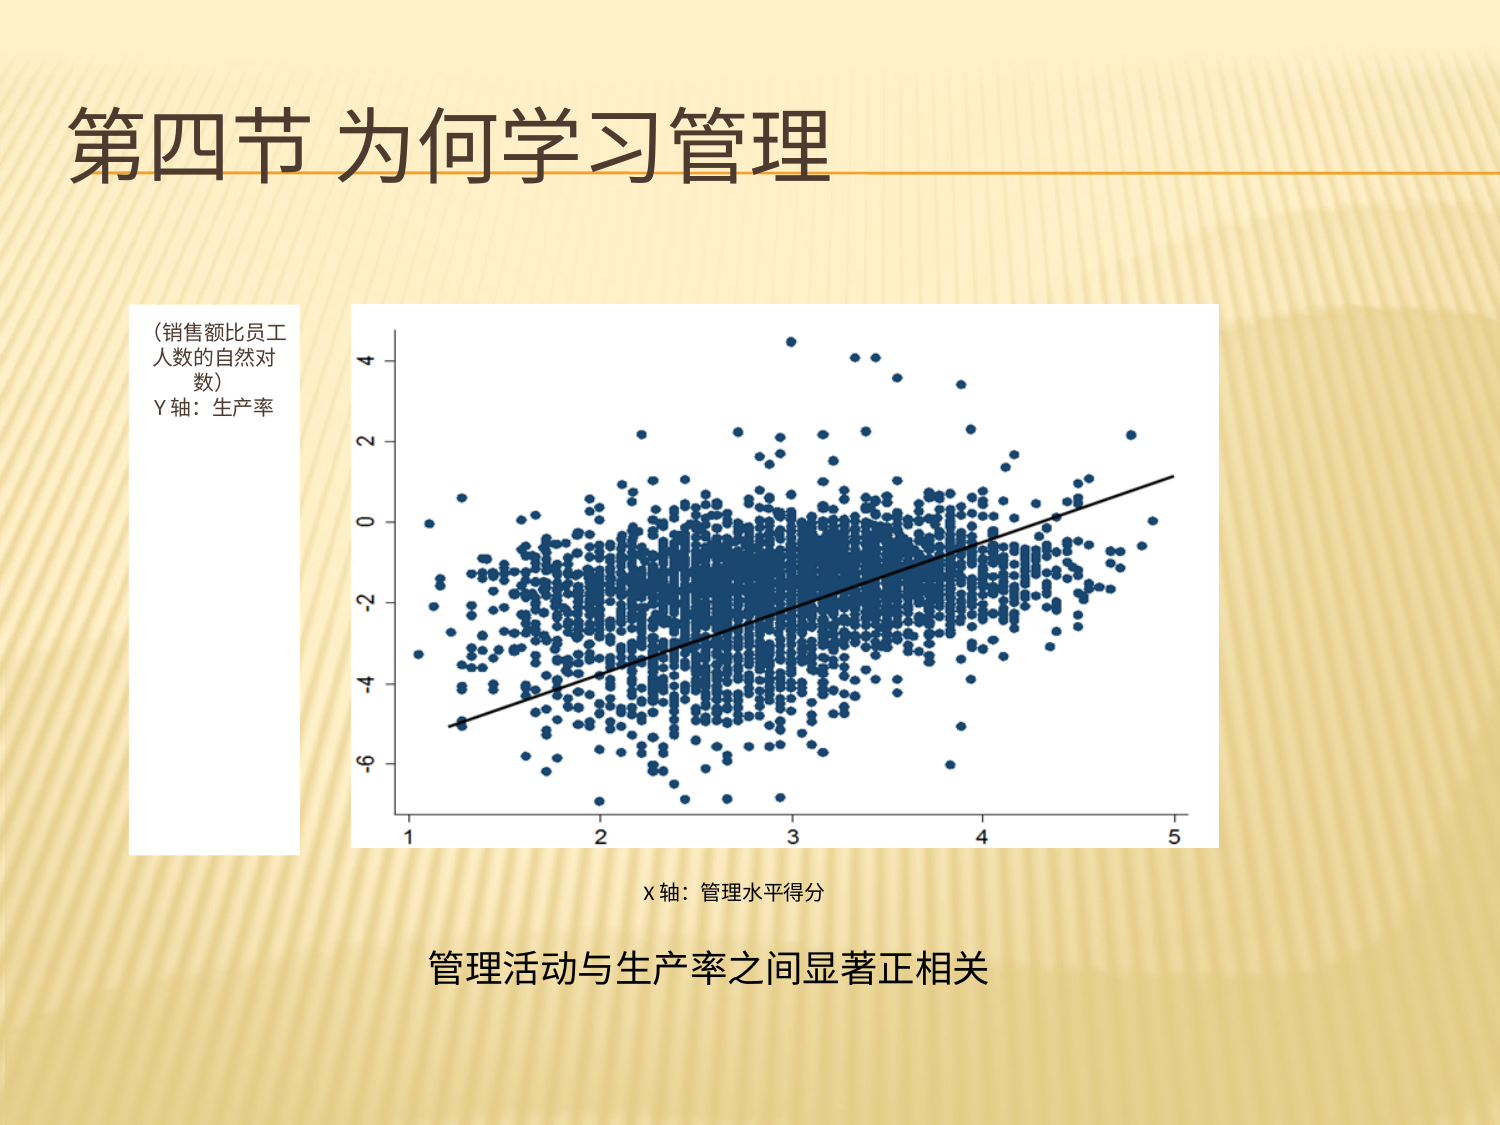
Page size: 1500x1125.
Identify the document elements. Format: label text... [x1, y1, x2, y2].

text_box X轴：管理水平得分 [620, 867, 841, 916]
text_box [351, 304, 1219, 849]
list （销售额比员工人数的自然对数） Y轴：生产率 [128, 304, 301, 856]
text_box 管理活动与生产率之间显著正相关 [413, 937, 1006, 998]
title 第四节 为何学习管理 [50, 75, 1475, 213]
